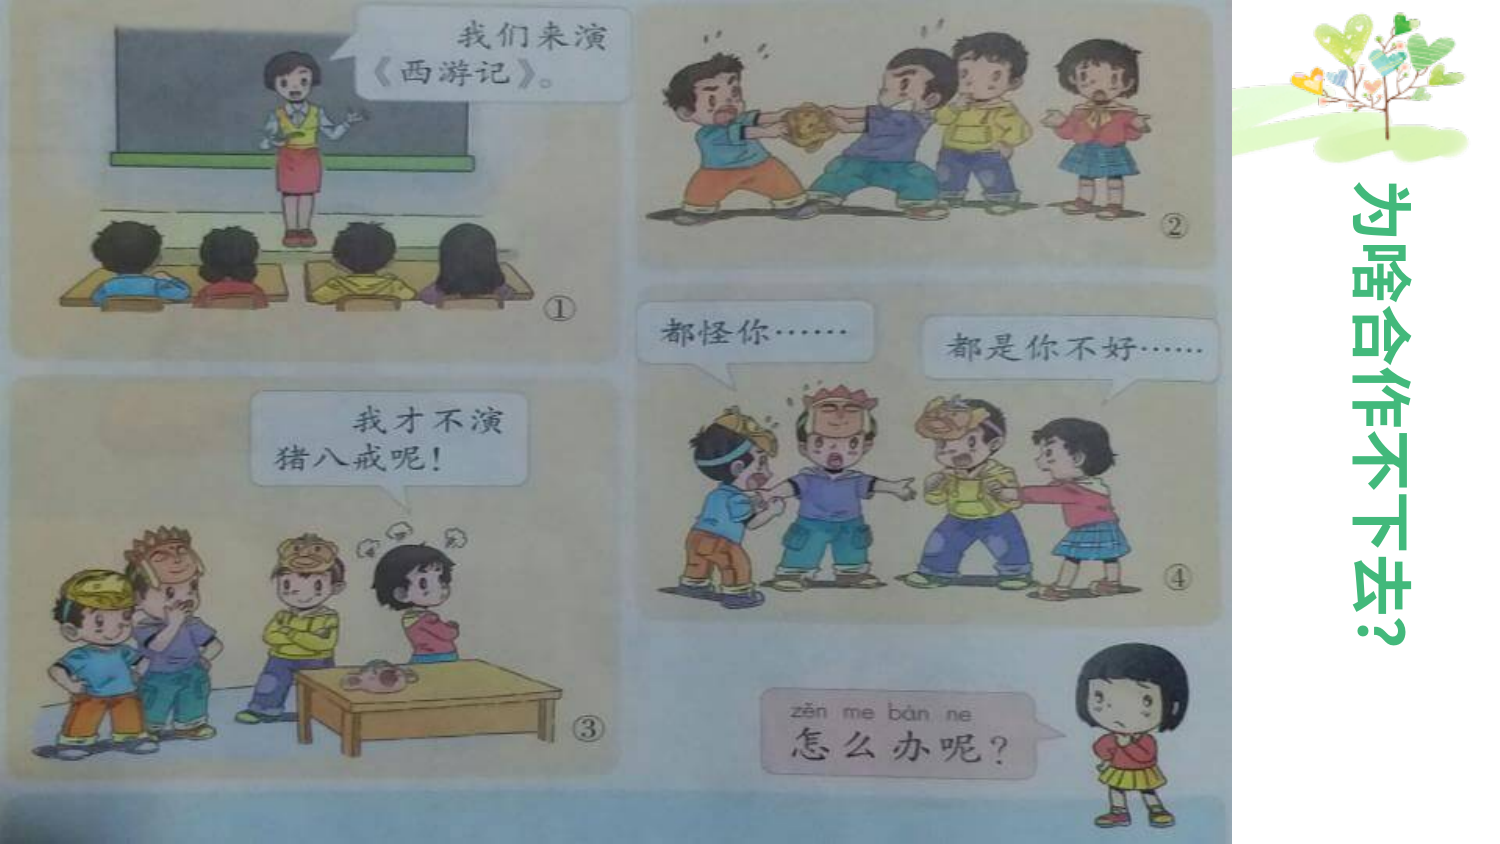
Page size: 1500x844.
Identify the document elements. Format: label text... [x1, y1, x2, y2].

text_box 为啥合作不下去？ [1333, 173, 1433, 777]
picture [1232, 0, 1500, 210]
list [0, 0, 1232, 844]
